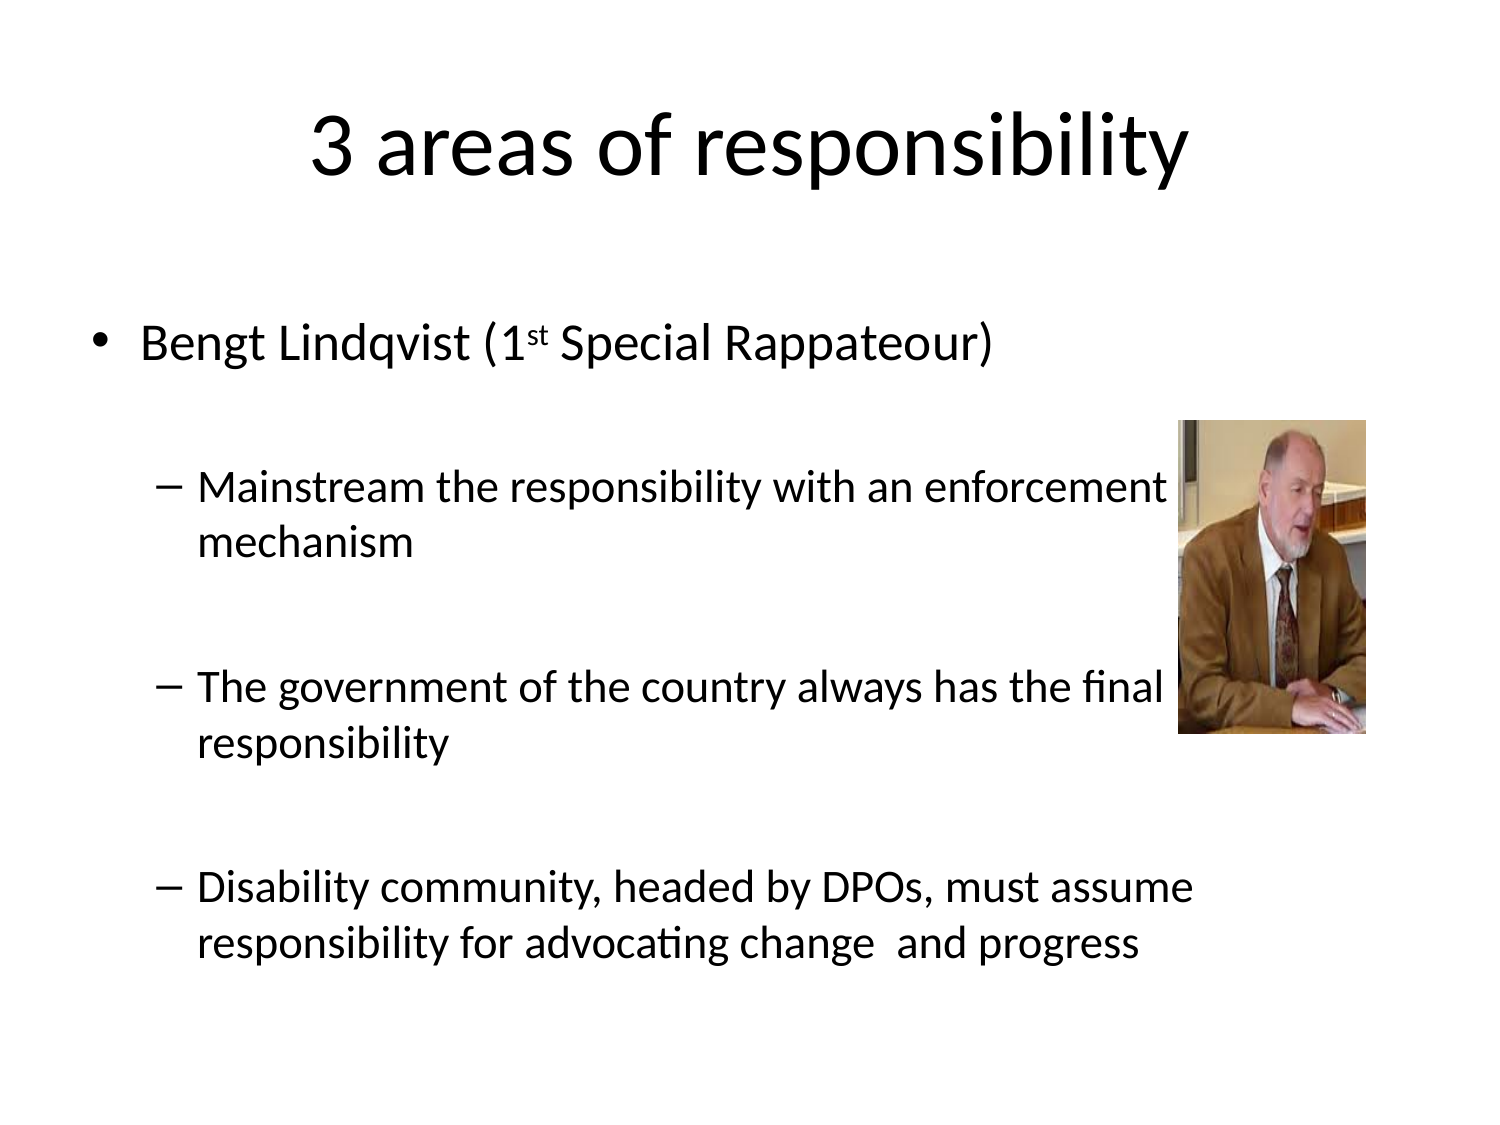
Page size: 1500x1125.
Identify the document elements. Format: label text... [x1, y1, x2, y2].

list Bengt Lindqvist (1st Special Rappateour) Mainstream the responsibility with an enforcement mechanism The government of the country always has the final responsibility Disability community, headed by DPOs, must assume responsibility for advocating change and progress [76, 299, 1223, 1012]
title 3 areas of responsibility [75, 45, 1425, 233]
picture [1178, 420, 1367, 734]
